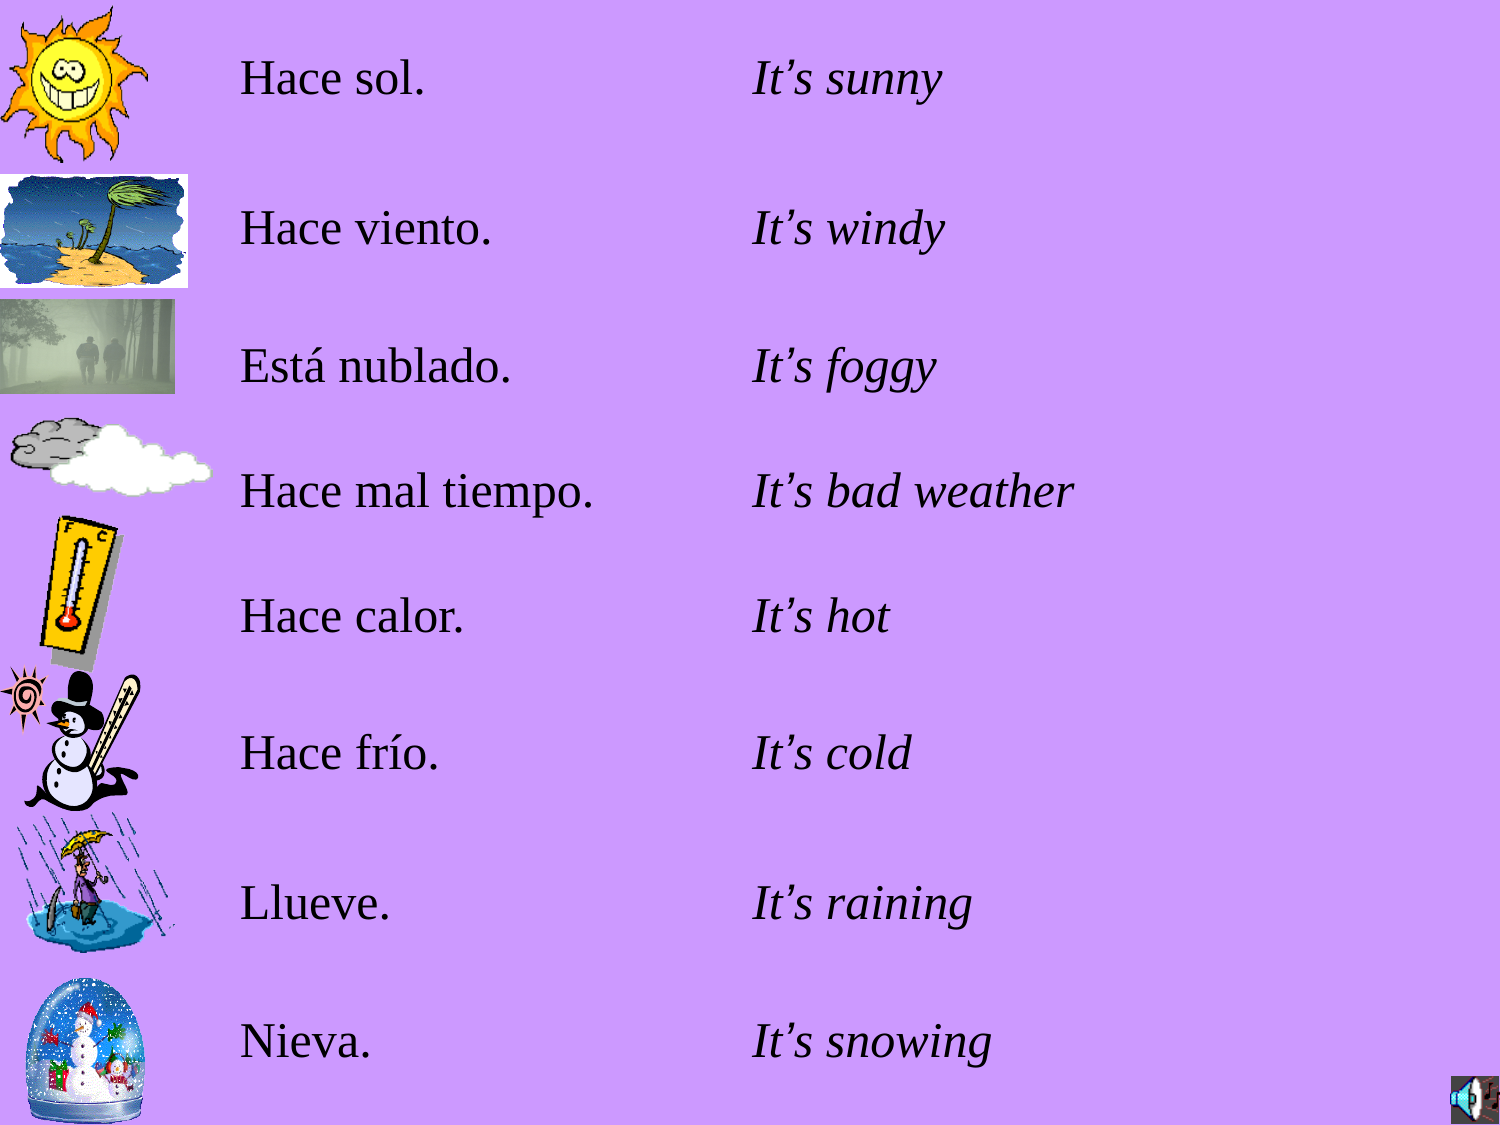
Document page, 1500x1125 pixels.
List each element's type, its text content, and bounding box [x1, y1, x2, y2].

picture [0, 299, 176, 395]
text_box It’s foggy [737, 324, 1175, 400]
picture [0, 399, 213, 953]
text_box It’s raining [737, 862, 1013, 938]
text_box Hace calor. [224, 574, 688, 650]
text_box Hace frío. [224, 712, 538, 788]
text_box Hace sol. [225, 37, 575, 113]
text_box It’s cold [737, 712, 1050, 788]
picture [1449, 1074, 1500, 1125]
text_box It’s hot [737, 574, 1200, 650]
text_box It’s windy [737, 187, 1050, 263]
text_box Hace viento. [224, 187, 538, 263]
text_box Llueve. [225, 862, 500, 938]
text_box It’s bad weather [737, 449, 1125, 525]
text_box Nieva. [224, 999, 463, 1075]
text_box It’s snowing [737, 999, 1038, 1075]
picture [0, 0, 148, 163]
text_box Hace mal tiempo. [224, 449, 613, 525]
text_box It’s sunny [737, 37, 1088, 113]
picture [24, 974, 147, 1125]
picture [0, 174, 188, 288]
text_box Está nublado. [224, 324, 663, 400]
